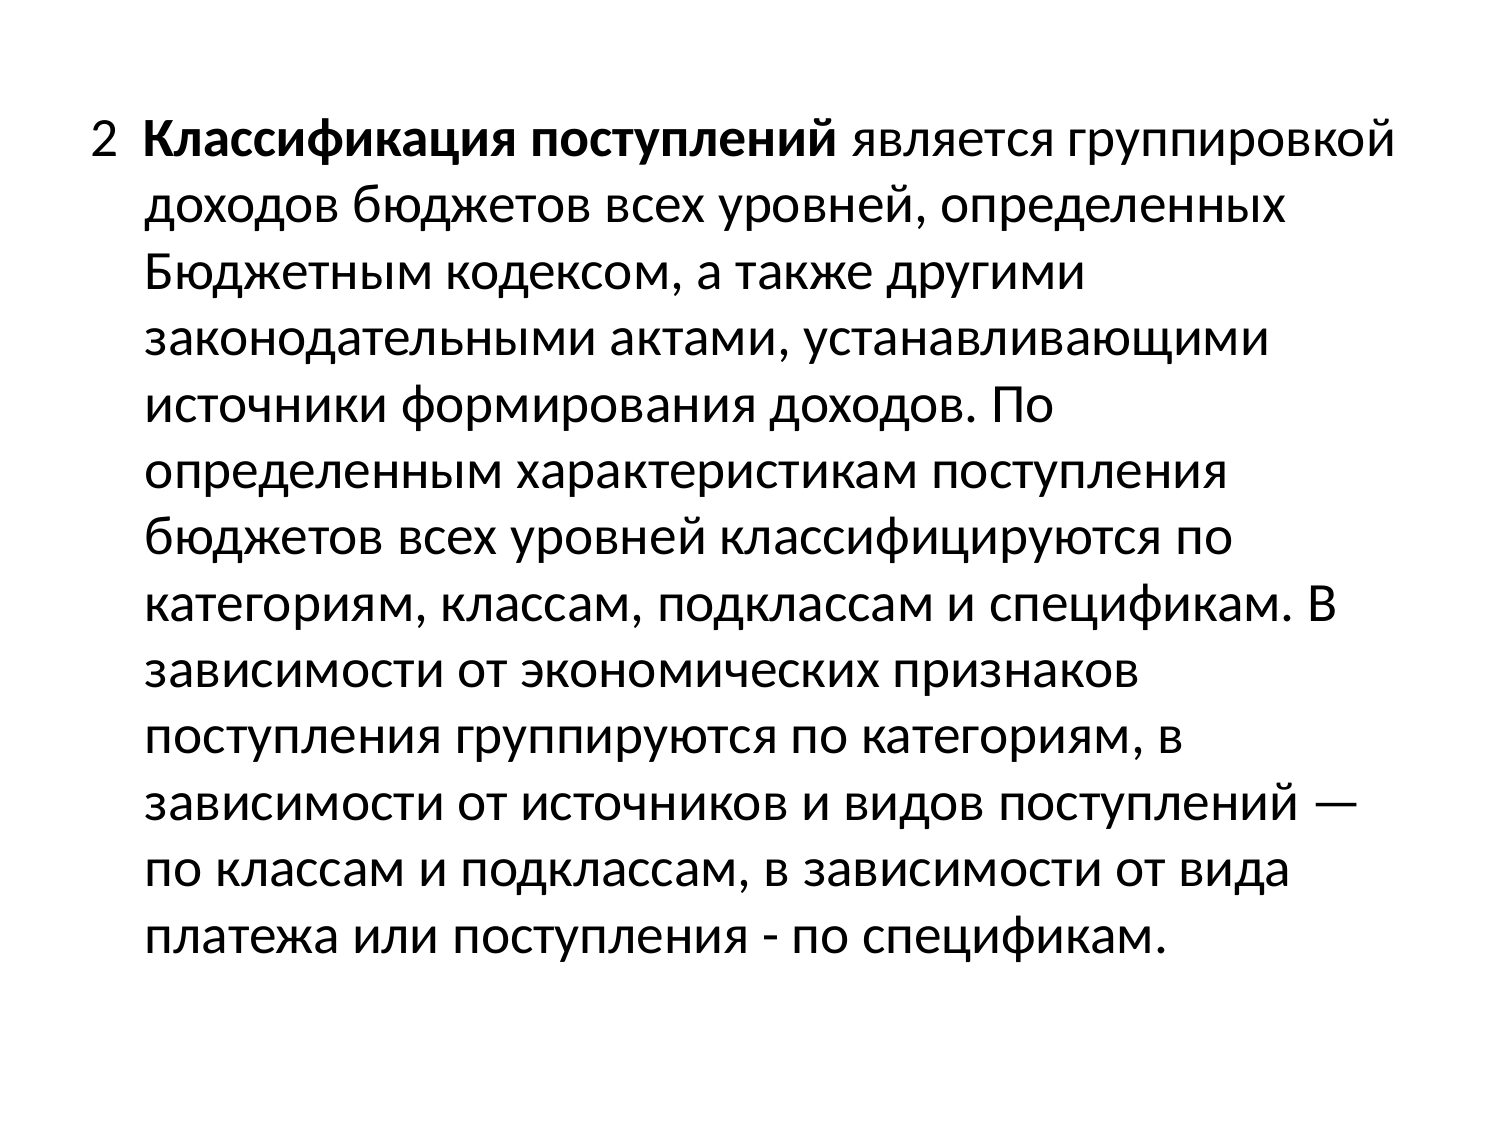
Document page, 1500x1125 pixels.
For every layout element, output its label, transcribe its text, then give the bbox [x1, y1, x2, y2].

list 2 Классификация поступлений является группировкой доходов бюджетов всех уровней, определенных Бюджетным кодексом, а также другими законодательными актами, устанавливающими источники формирования доходов. По определенным характерис­тикам поступления бюджетов всех уровней классифицируются по категориям, классам, подклассам и спецификам. В зависимости от экономических признаков поступления группируются по катего­риям, в зависимости от источников и видов поступлений — по клас­сам и подклассам, в зависимости от вида платежа или поступления - по спецификам. [75, 93, 1425, 1005]
